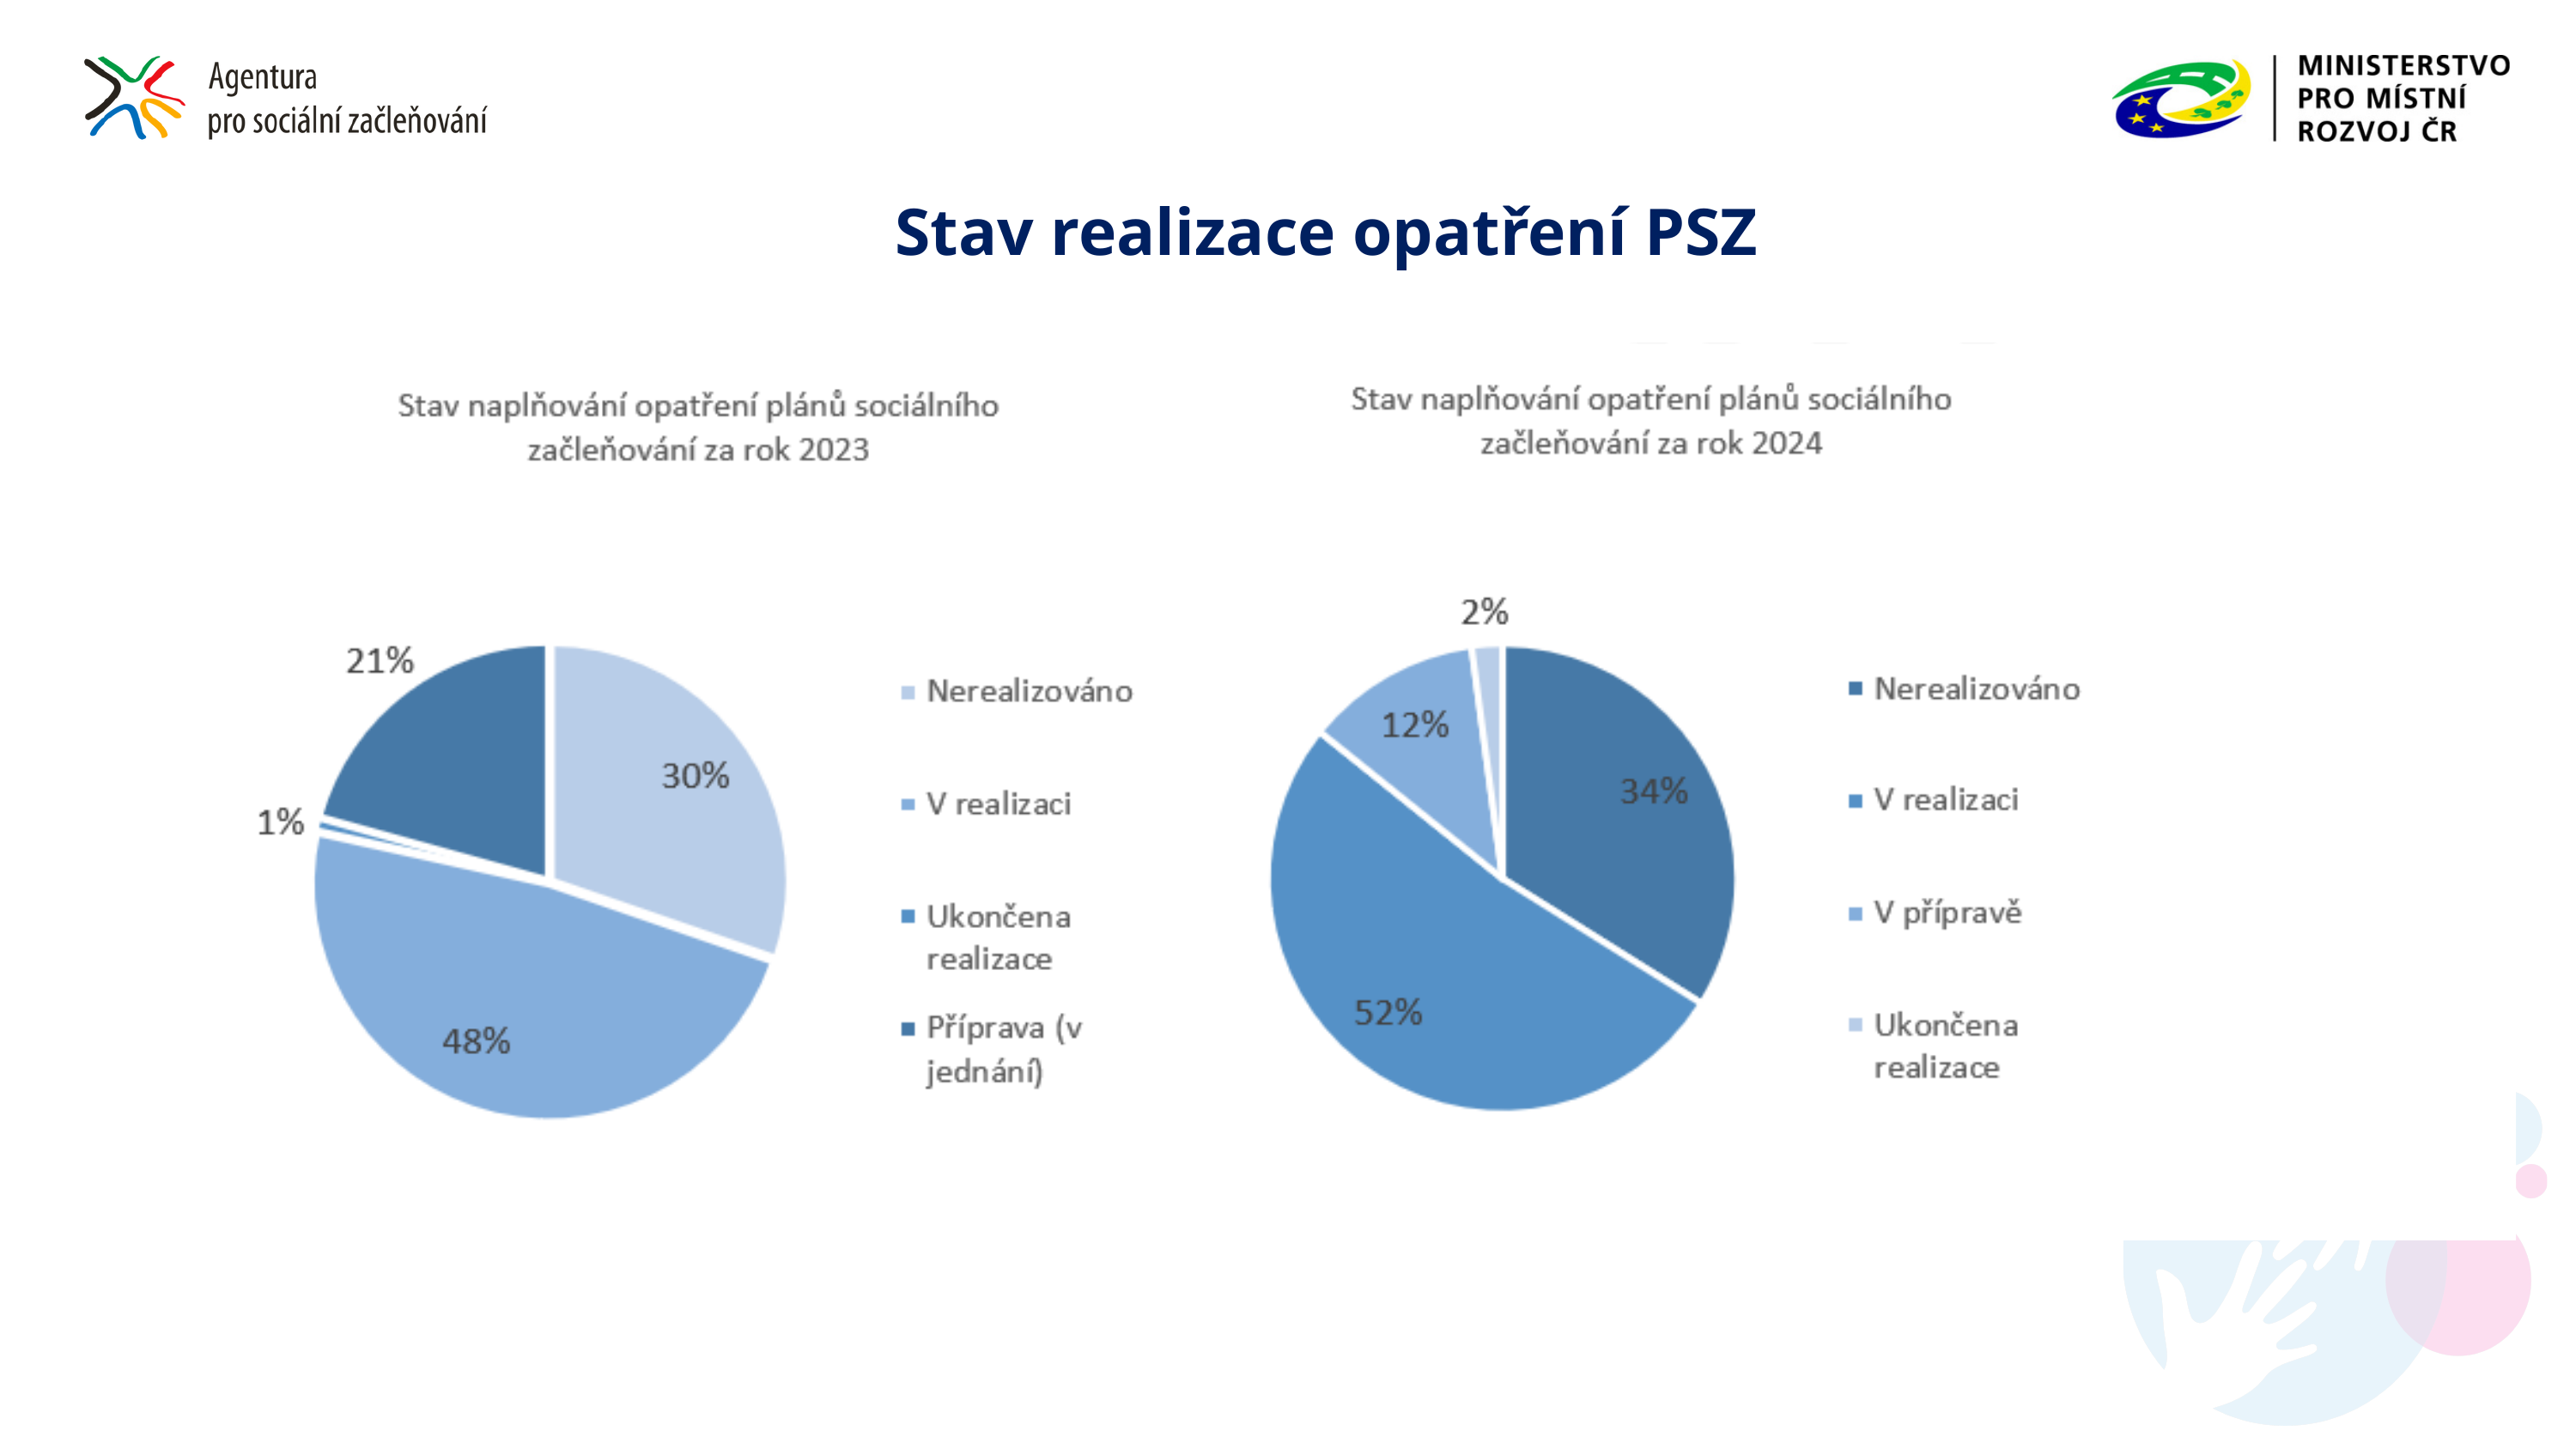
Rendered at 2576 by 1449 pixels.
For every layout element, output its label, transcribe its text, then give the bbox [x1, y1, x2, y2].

picture [59, 342, 2517, 1240]
picture [66, 38, 505, 159]
title Stav realizace opatření PSZ [346, 150, 2324, 312]
picture [2111, 55, 2510, 142]
